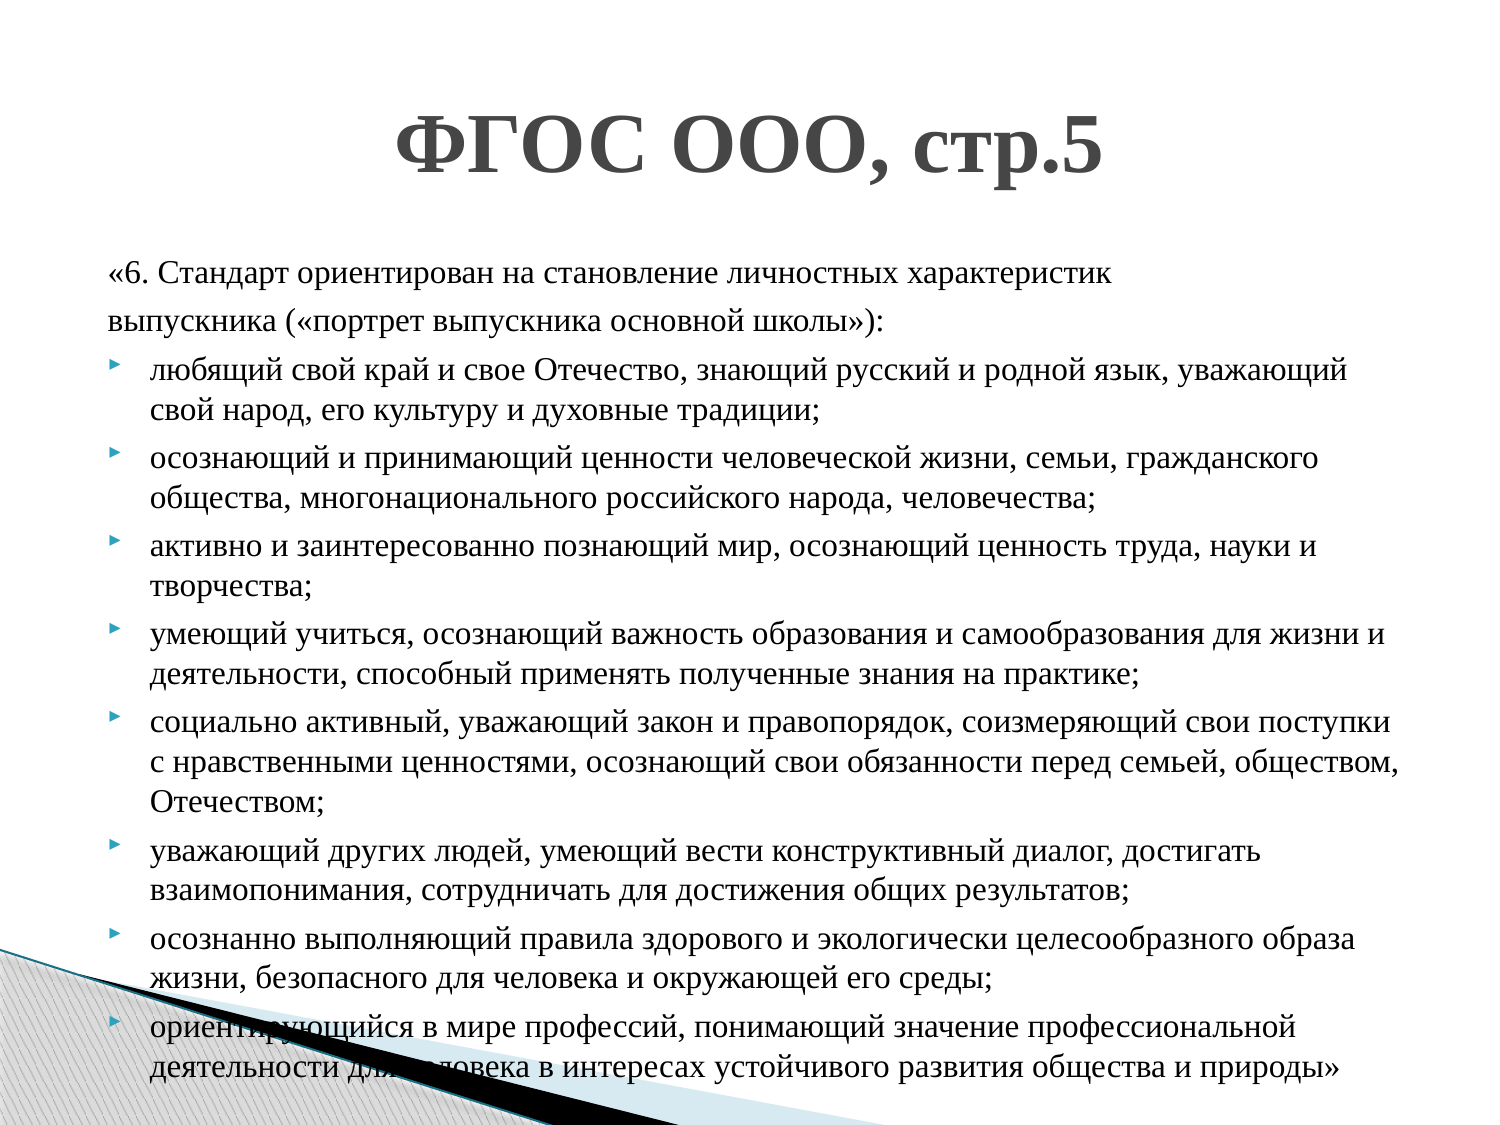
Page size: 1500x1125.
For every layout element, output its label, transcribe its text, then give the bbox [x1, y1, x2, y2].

list «6. Стандарт ориентирован на становление личностных характеристик выпускника («портрет выпускника основной школы»): любящий свой край и свое Отечество, знающий русский и родной язык, уважающий свой народ, его культуру и духовные традиции; осознающий и принимающий ценности человеческой жизни, семьи, гражданского общества, многонационального российского народа, человечества; активно и заинтересованно познающий мир, осознающий ценность труда, науки и творчества; умеющий учиться, осознающий важность образования и самообразования для жизни и деятельности, способный применять полученные знания на практике; социально активный, уважающий закон и правопорядок, соизмеряющий свои поступки с нравственными ценностями, осознающий свои обязанности перед семьей, обществом, Отечеством; уважающий других людей, умеющий вести конструктивный диалог, достигать взаимопонимания, сотрудничать для достижения общих результатов; осознанно выполняющий правила здорового и экологически целесообразного образа жизни, безопасного для человека и окружающей его среды; ориентирующийся в мире профессий, понимающий значение профессиональной деятельности для человека в интересах устойчивого развития общества и природы» [75, 243, 1425, 986]
title ФГОС ООО, стр.5 [75, 45, 1425, 233]
